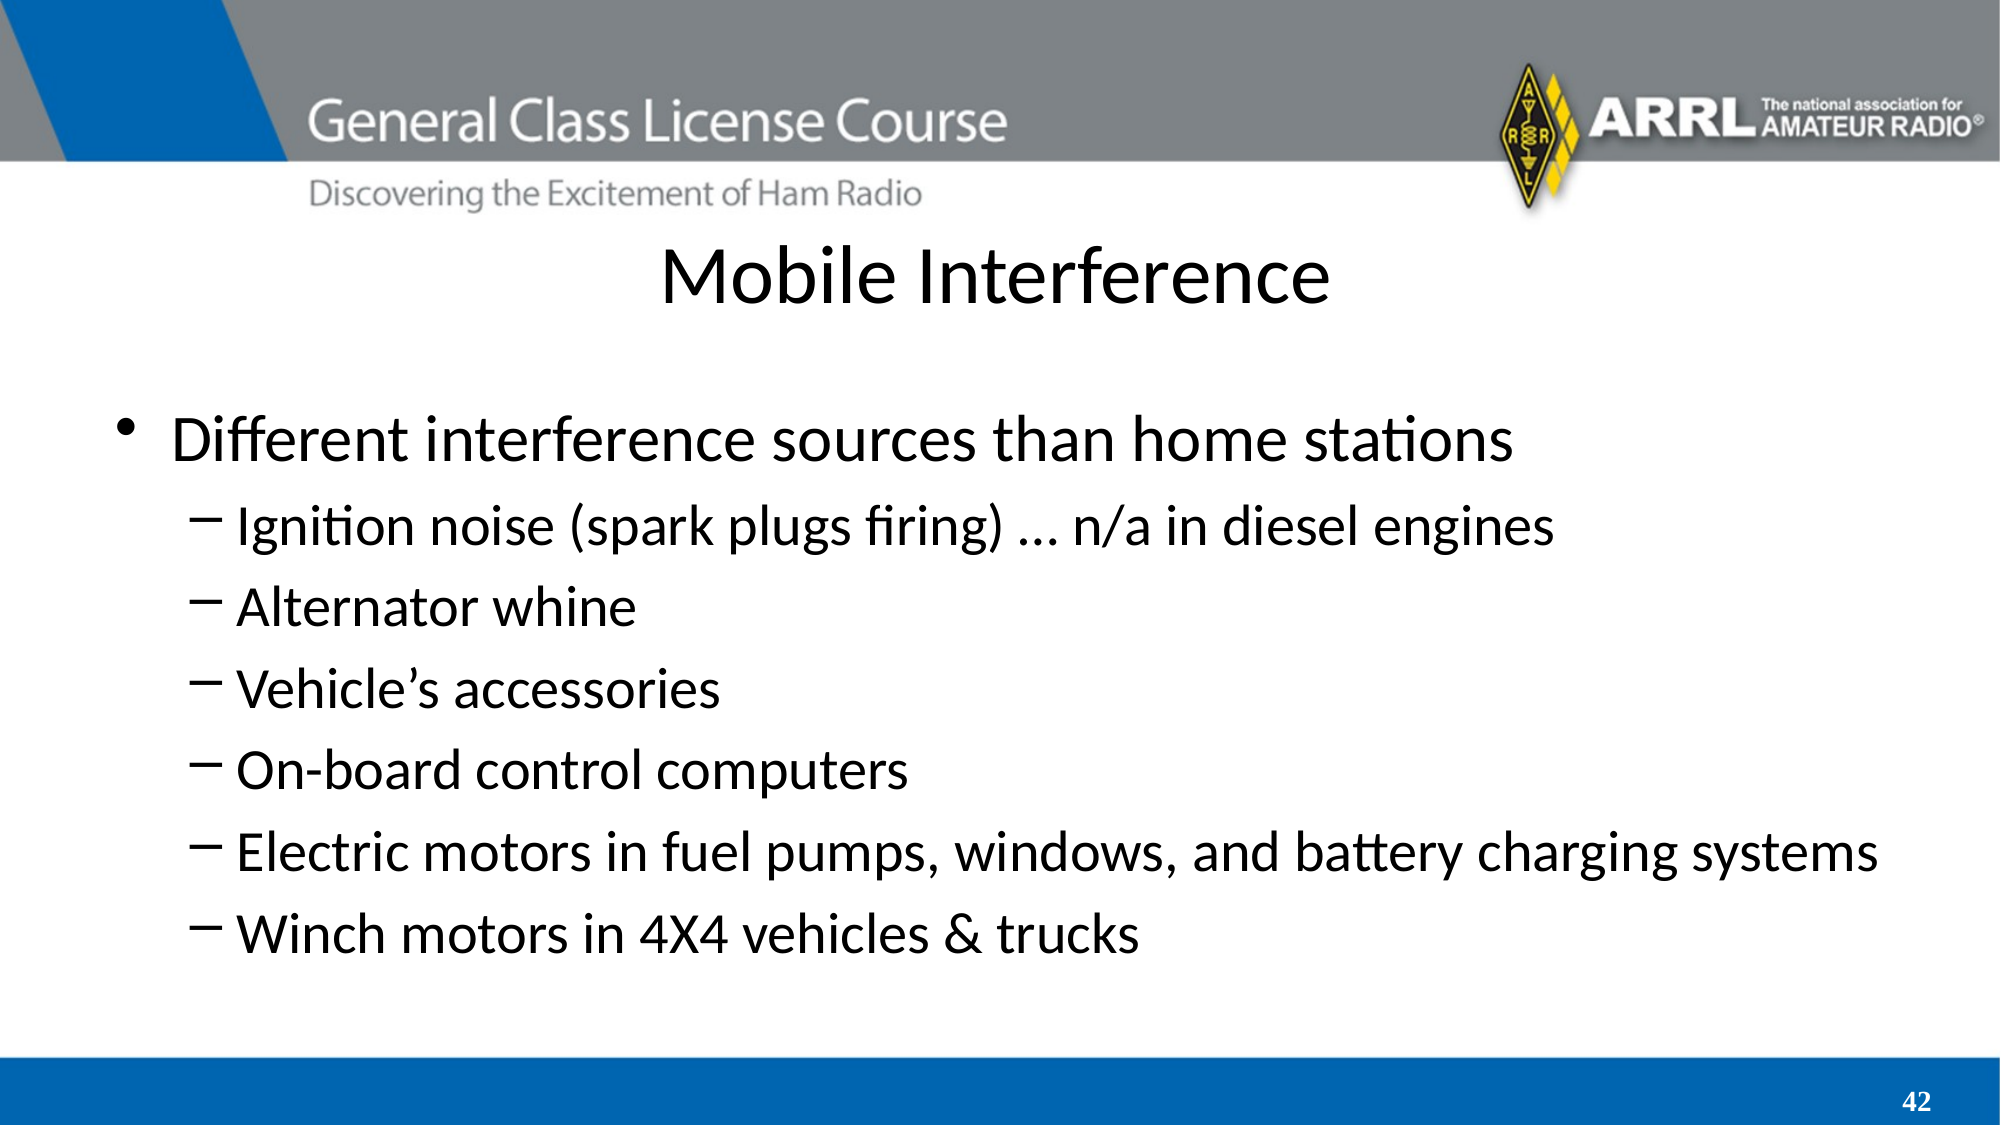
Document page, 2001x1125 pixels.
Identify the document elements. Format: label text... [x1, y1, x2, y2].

title Mobile Interference [96, 212, 1897, 356]
list Different interference sources than home stations Ignition noise (spark plugs firing) … n/a in diesel engines Alternator whine Vehicle’s accessories On-board control computers Electric motors in fuel pumps, windows, and battery charging systems Winch motors in 4X4 vehicles & trucks [99, 387, 1900, 1075]
picture [0, 0, 2001, 1125]
